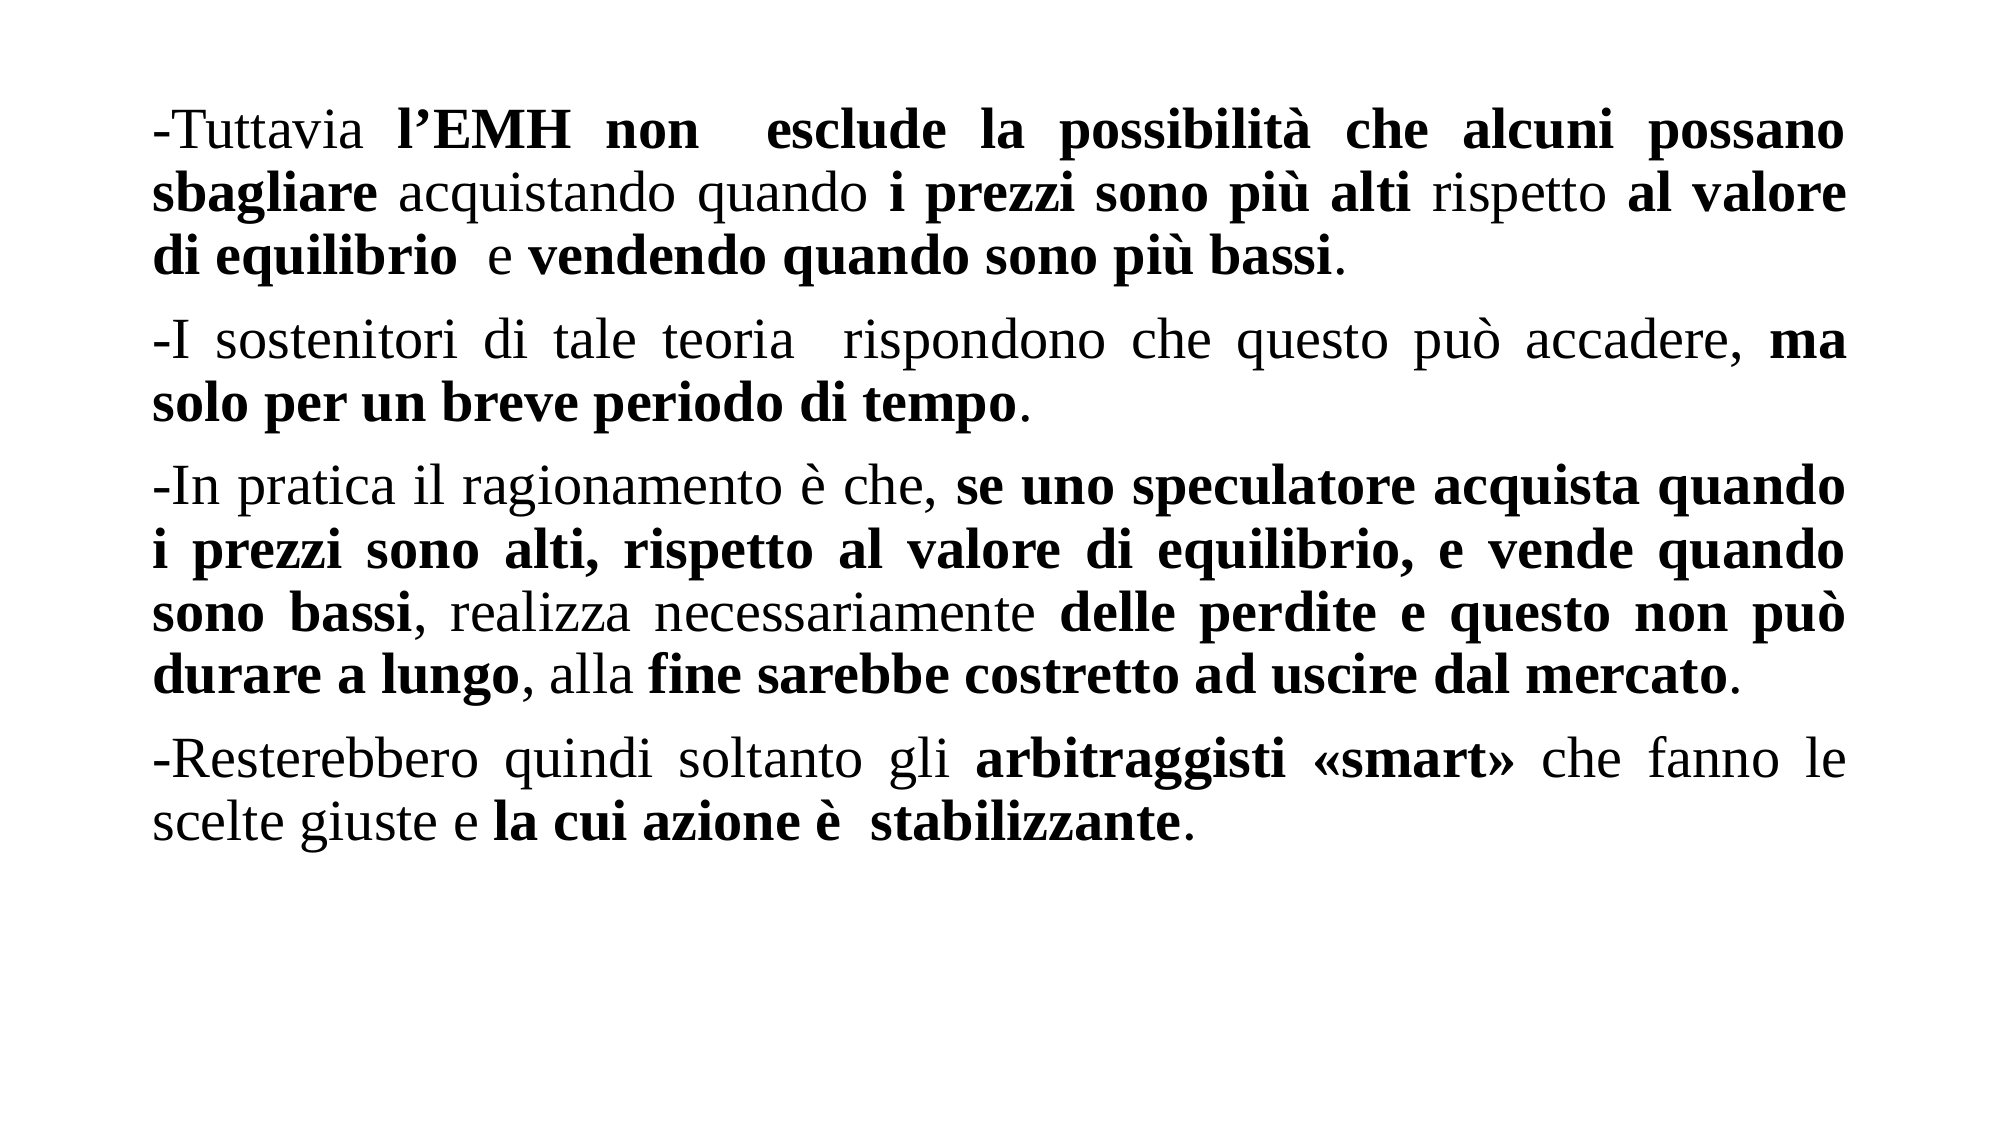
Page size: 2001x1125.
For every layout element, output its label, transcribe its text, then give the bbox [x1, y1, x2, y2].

list -Tuttavia l’EMH non esclude la possibilità che alcuni possano sbagliare acquistando quando i prezzi sono più alti rispetto al valore di equilibrio e vendendo quando sono più bassi. -I sostenitori di tale teoria rispondono che questo può accadere, ma solo per un breve periodo di tempo. -In pratica il ragionamento è che, se uno speculatore acquista quando i prezzi sono alti, rispetto al valore di equilibrio, e vende quando sono bassi, realizza necessariamente delle perdite e questo non può durare a lungo, alla fine sarebbe costretto ad uscire dal mercato. -Resterebbero quindi soltanto gli arbitraggisti «smart» che fanno le scelte giuste e la cui azione è stabilizzante. [137, 0, 1863, 1001]
